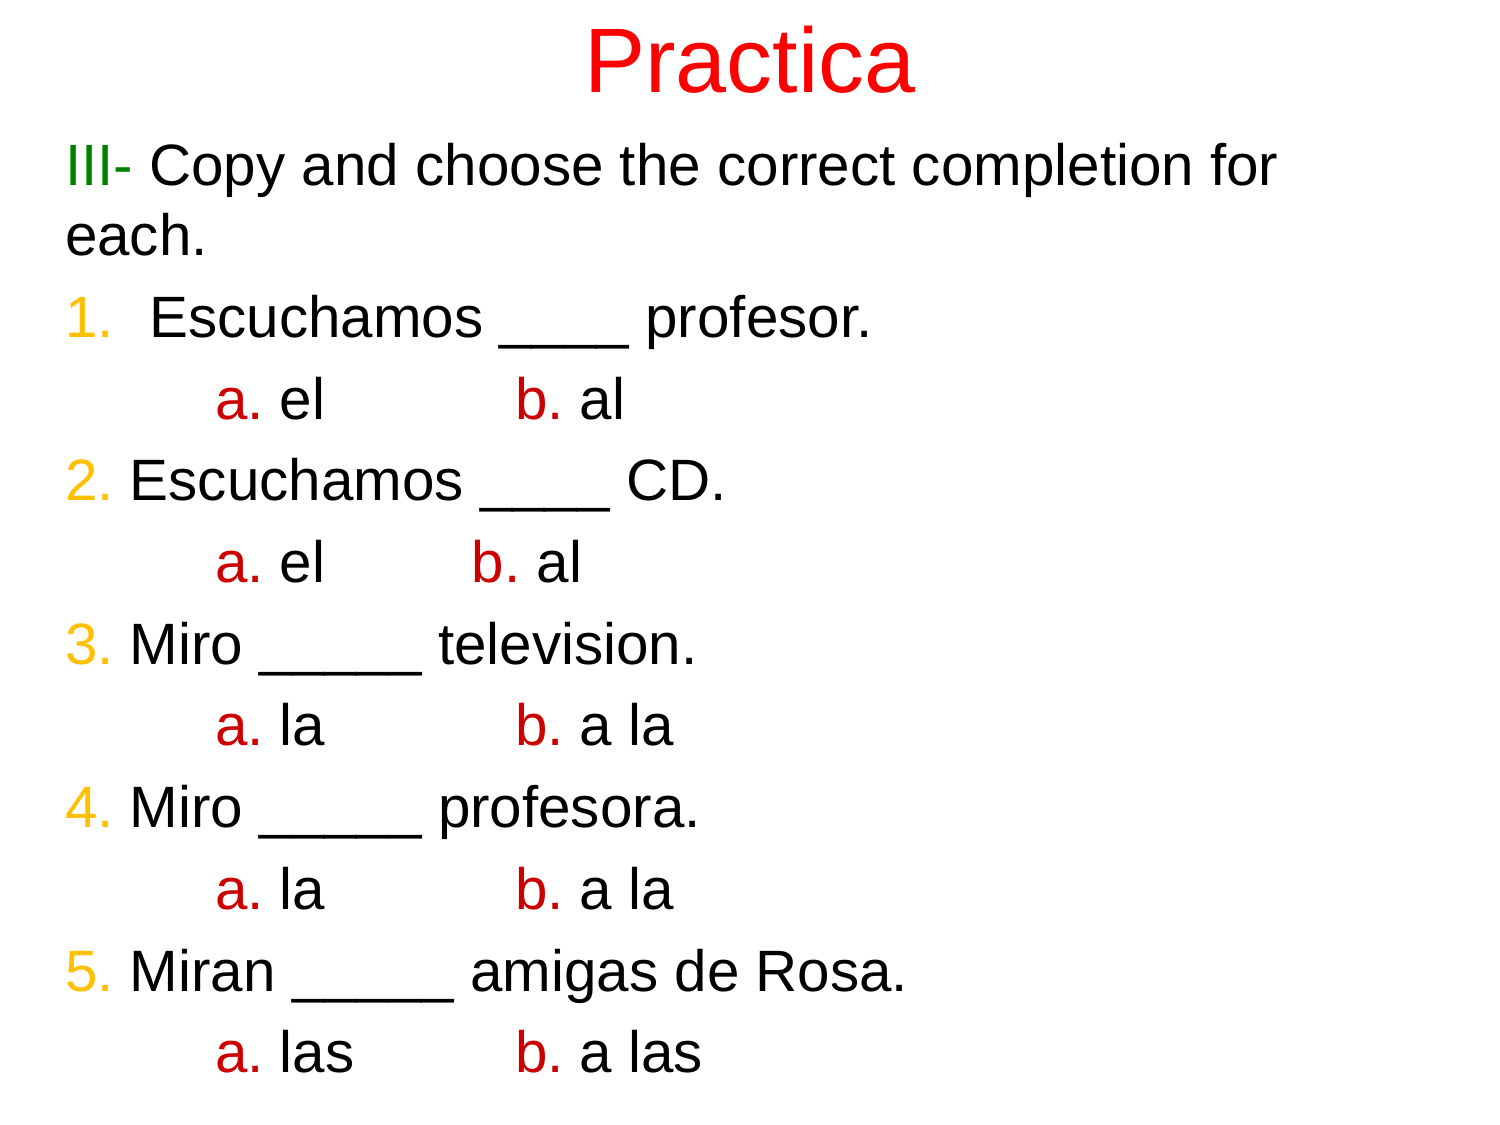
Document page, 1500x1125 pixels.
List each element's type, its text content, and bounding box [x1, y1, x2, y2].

title Practica [75, 0, 1425, 150]
list III- Copy and choose the correct completion for each. Escuchamos ____ profesor. a. el b. al 2. Escuchamos ____ CD. a. el b. al 3. Miro _____ television. a. la b. a la 4. Miro _____ profesora. a. la b. a la 5. Miran _____ amigas de Rosa. a. las b. a las [50, 120, 1400, 863]
